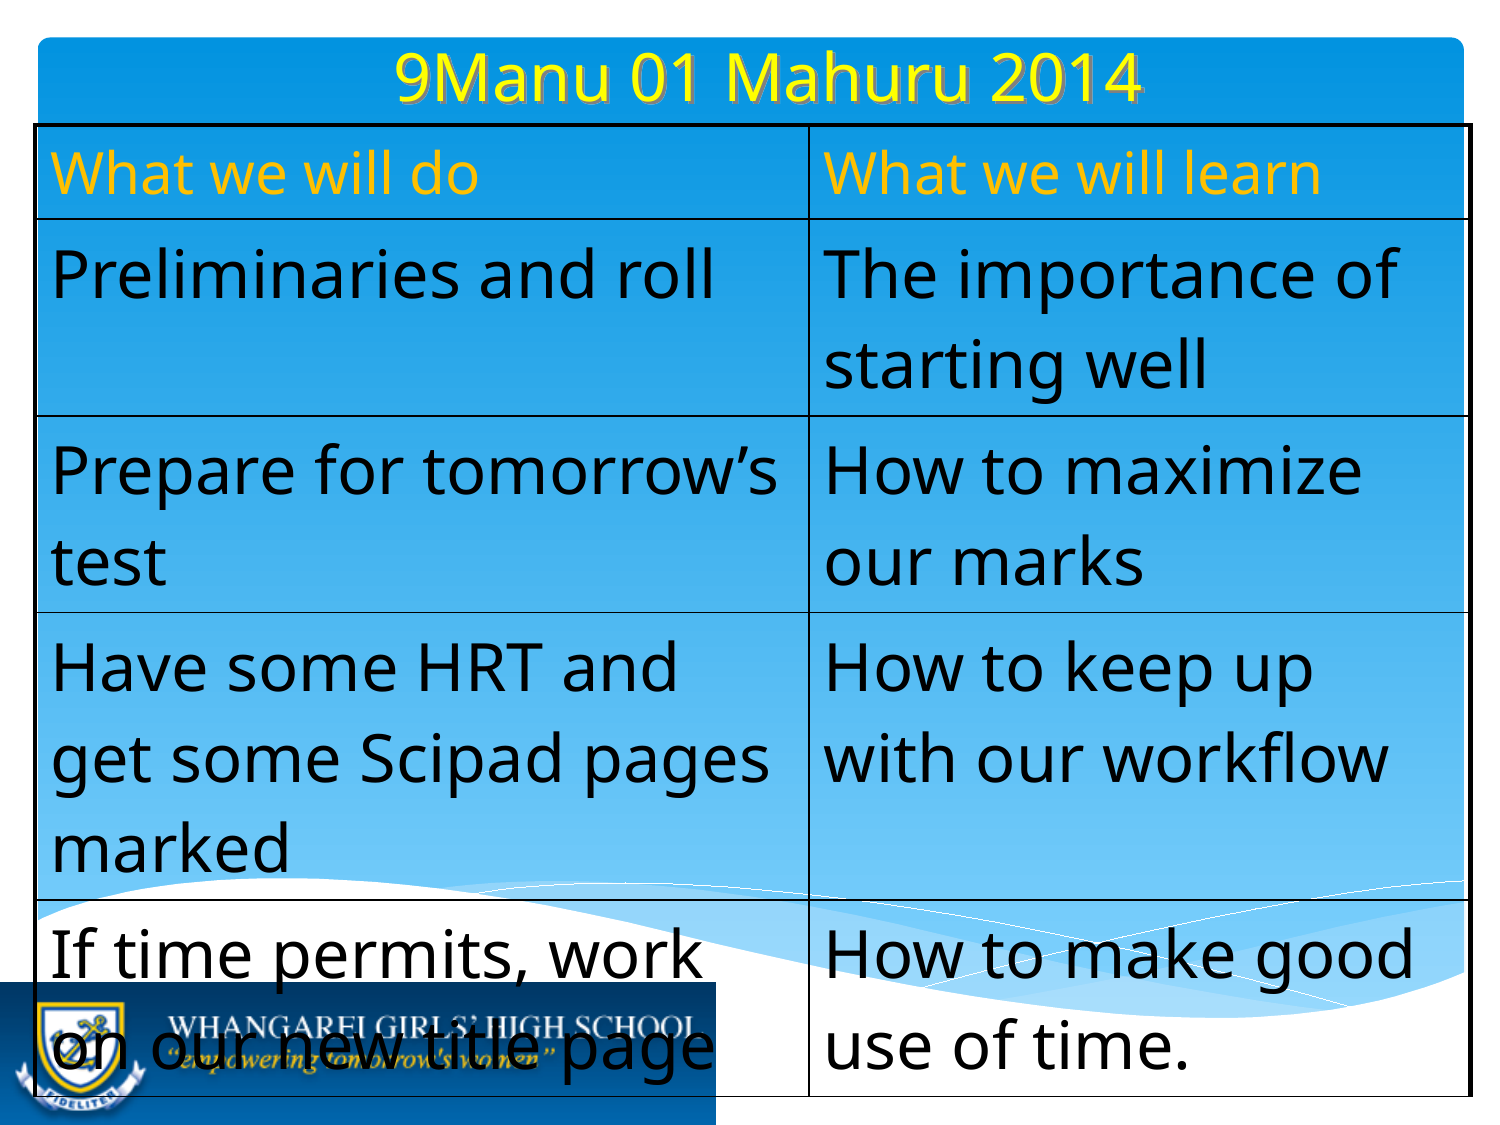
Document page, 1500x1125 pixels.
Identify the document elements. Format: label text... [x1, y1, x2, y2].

table_header What we will learn [810, 127, 1468, 218]
picture [0, 982, 716, 1125]
table_cell How to keep up with our workflow [810, 613, 1468, 899]
table_cell Preliminaries and roll [37, 220, 808, 415]
table_cell Have some HRT and get some Scipad pages marked [37, 613, 808, 899]
text_box 9Manu 01 Mahuru 2014 [162, 24, 1375, 123]
table_header What we will do [37, 127, 808, 218]
table_cell How to maximize our marks [810, 417, 1468, 612]
table_cell The importance of starting well [810, 220, 1468, 415]
table_cell If time permits, work on our new title page [37, 901, 808, 1096]
table_cell How to make good use of time. [810, 901, 1468, 1096]
table_cell Prepare for tomorrow’s test [37, 417, 808, 612]
